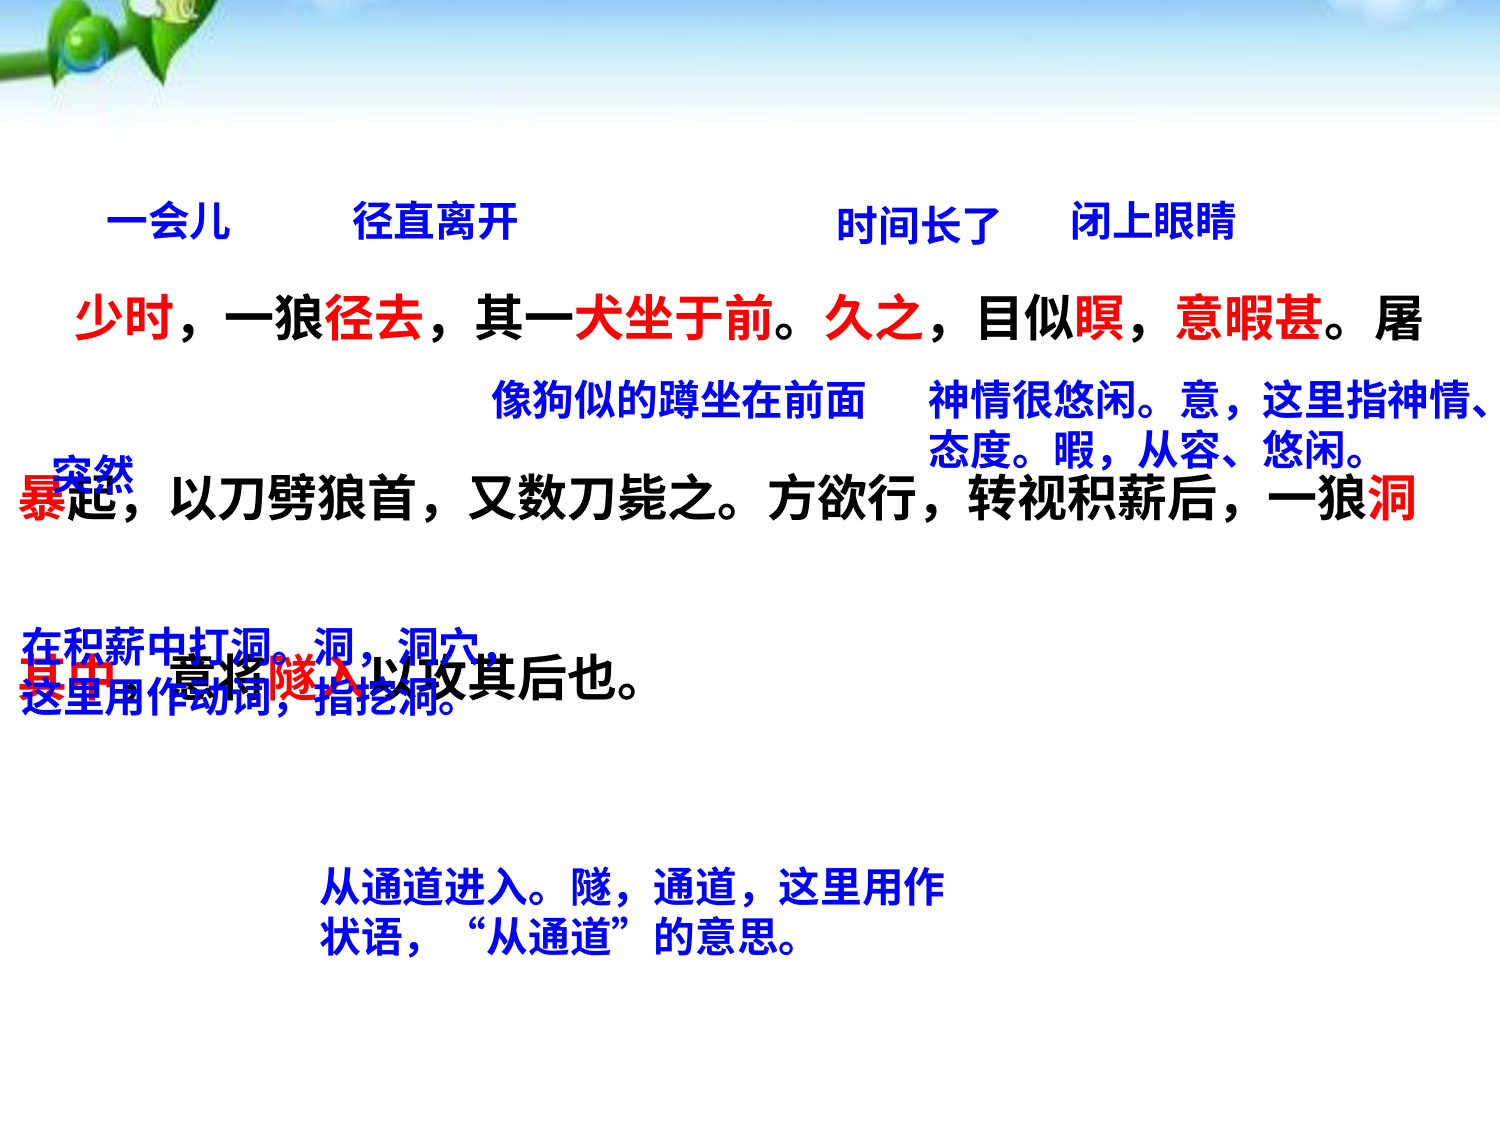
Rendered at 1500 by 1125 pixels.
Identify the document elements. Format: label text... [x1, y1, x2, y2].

text_box 突然 [36, 441, 189, 507]
text_box 闭上眼睛 [1055, 187, 1287, 253]
text_box 时间长了 [821, 192, 1053, 258]
text_box 一会儿 [91, 187, 247, 253]
text_box 神情很悠闲。意，这里指神情、态度。暇，从容、悠闲。 [913, 366, 1500, 482]
text_box 少时，一狼径去，其一犬坐于前。久之，目似瞑，意暇甚。屠暴起，以刀劈狼首，又数刀毙之。方欲行，转视积薪后，一狼洞其中，意将隧入以攻其后也。 [2, 158, 1455, 714]
text_box 径直离开 [337, 187, 535, 253]
text_box 从通道进入。隧，通道，这里用作状语，“从通道”的意思。 [304, 853, 991, 969]
text_box 像狗似的蹲坐在前面 [476, 366, 913, 432]
picture [0, 0, 1500, 1125]
text_box 在积薪中打洞。洞，洞穴，这里用作动词，指挖洞。 [6, 613, 569, 729]
